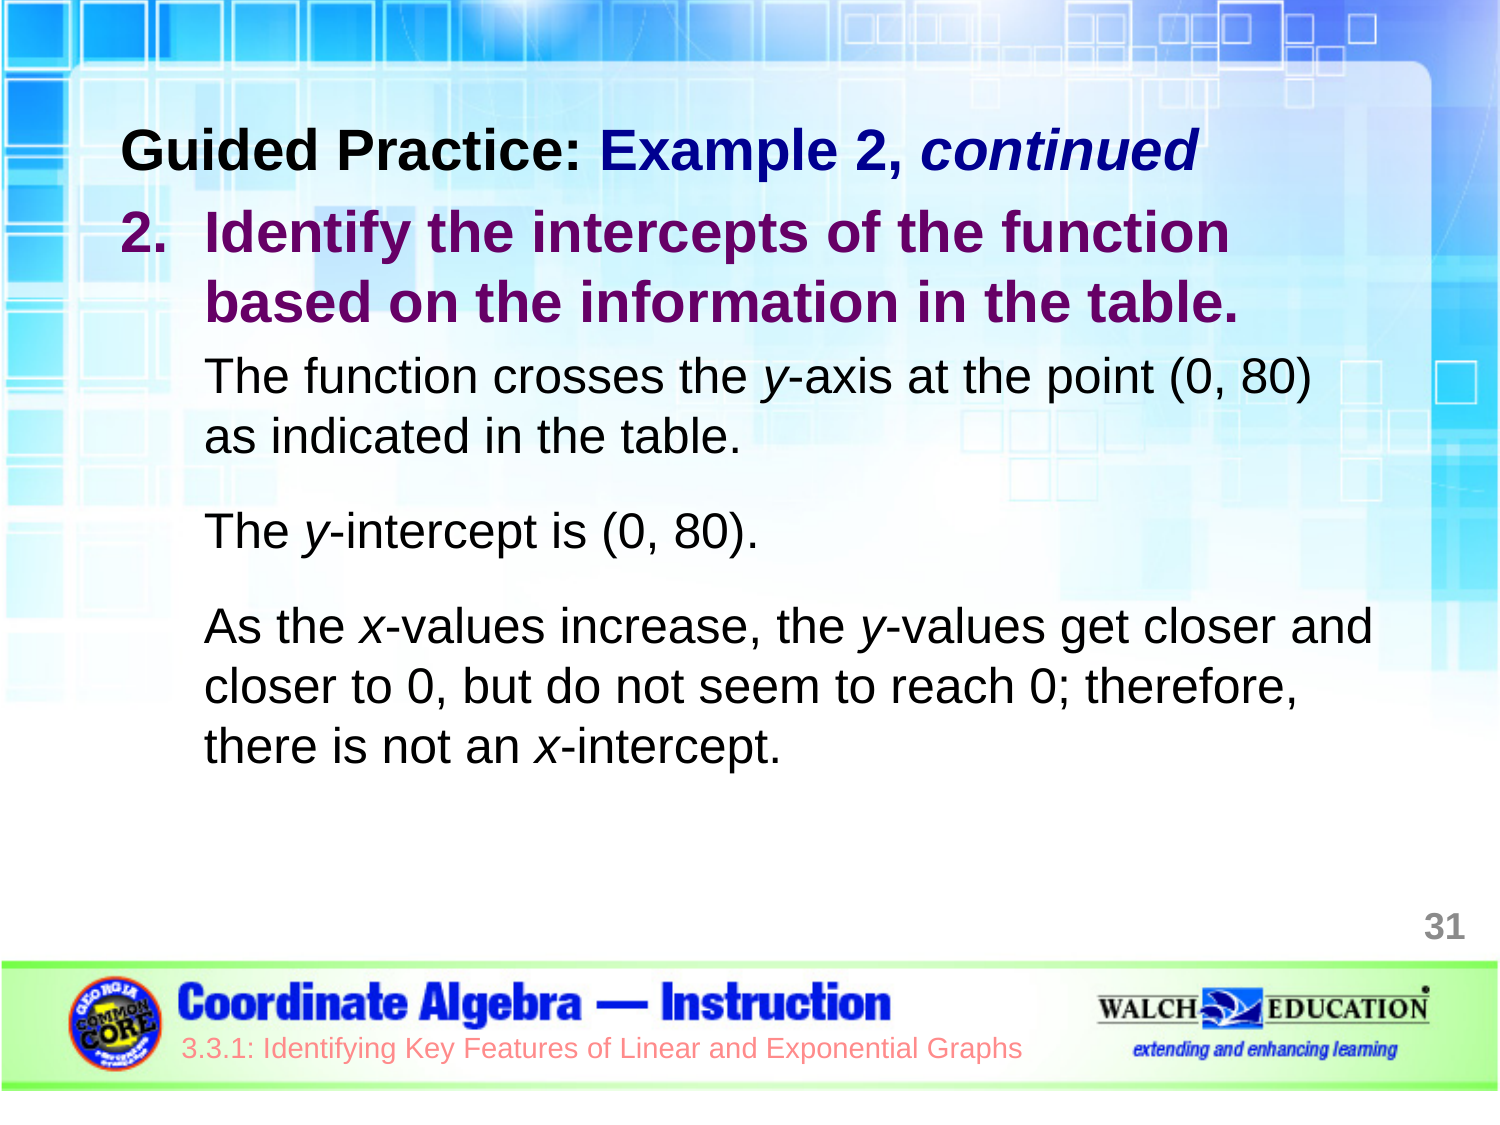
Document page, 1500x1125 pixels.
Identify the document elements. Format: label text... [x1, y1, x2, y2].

footer 3.3.1: Identifying Key Features of Linear and Exponential Graphs [166, 1024, 1080, 1069]
subtitle Guided Practice: Example 2, continued Identify the intercepts of the function based on the information in the table. The function crosses the y-axis at the point (0, 80) as indicated in the table. The y-intercept is (0, 80). As the x-values increase, the y-values get closer and closer to 0, but do not seem to reach 0; therefore, there is not an x-intercept. [105, 105, 1394, 925]
picture [1, 0, 1500, 1091]
slide_number 31 [1361, 901, 1481, 949]
